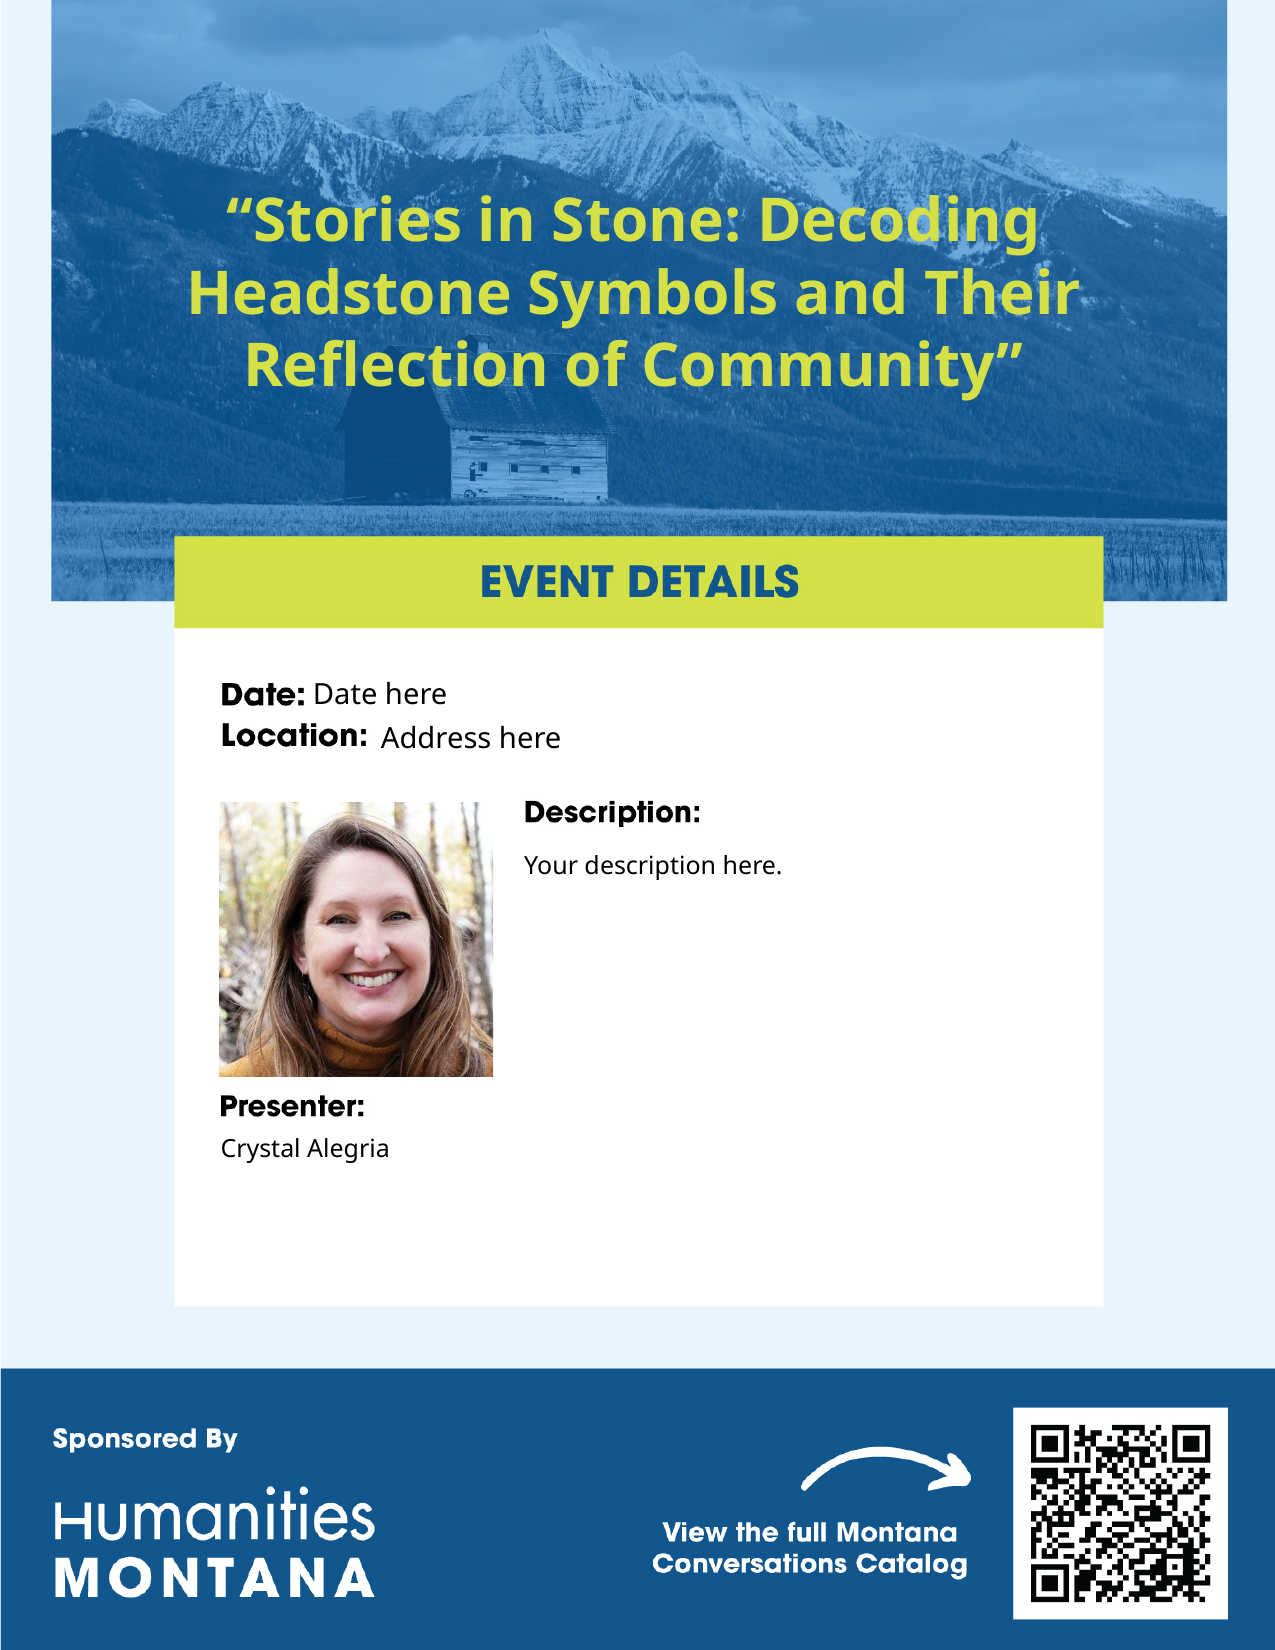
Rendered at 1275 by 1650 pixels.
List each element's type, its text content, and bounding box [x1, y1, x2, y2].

text_box [169, 132, 1099, 166]
text_box [159, 166, 169, 233]
text_box Address here [365, 704, 1233, 770]
text_box Date here [297, 660, 932, 726]
text_box Your description here. [509, 834, 1033, 895]
text_box Crystal Alegria [205, 1117, 480, 1178]
picture [0, 0, 1275, 1650]
text_box “Stories in Stone: Decoding Headstone Symbols and Their Reflection of Community” [169, 166, 1099, 414]
